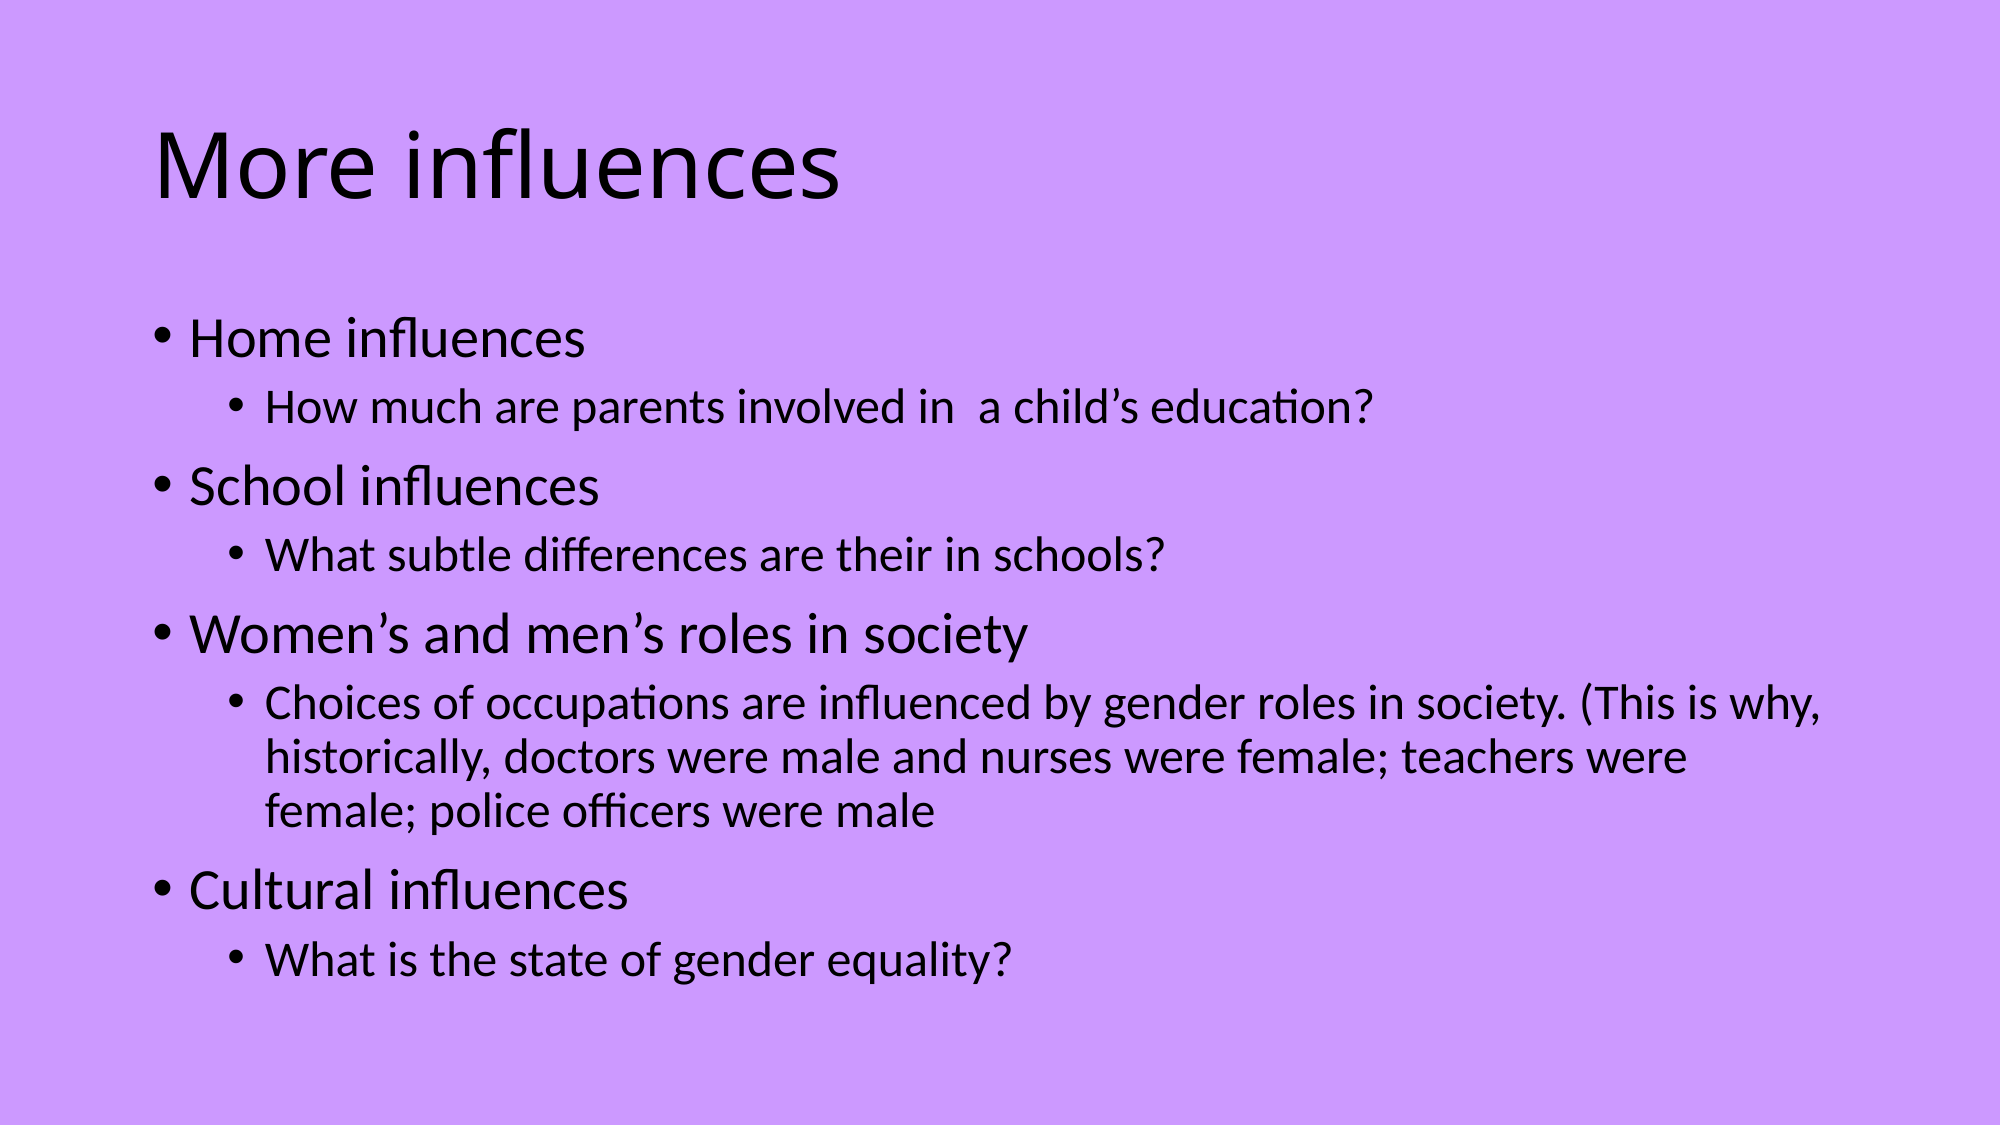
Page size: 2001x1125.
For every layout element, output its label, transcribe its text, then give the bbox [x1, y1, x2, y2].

list Home influences How much are parents involved in a child’s education? School influences What subtle differences are their in schools? Women’s and men’s roles in society Choices of occupations are influenced by gender roles in society. (This is why, historically, doctors were male and nurses were female; teachers were female; police officers were male Cultural influences What is the state of gender equality? [137, 299, 1863, 1014]
title More influences [137, 59, 1863, 278]
